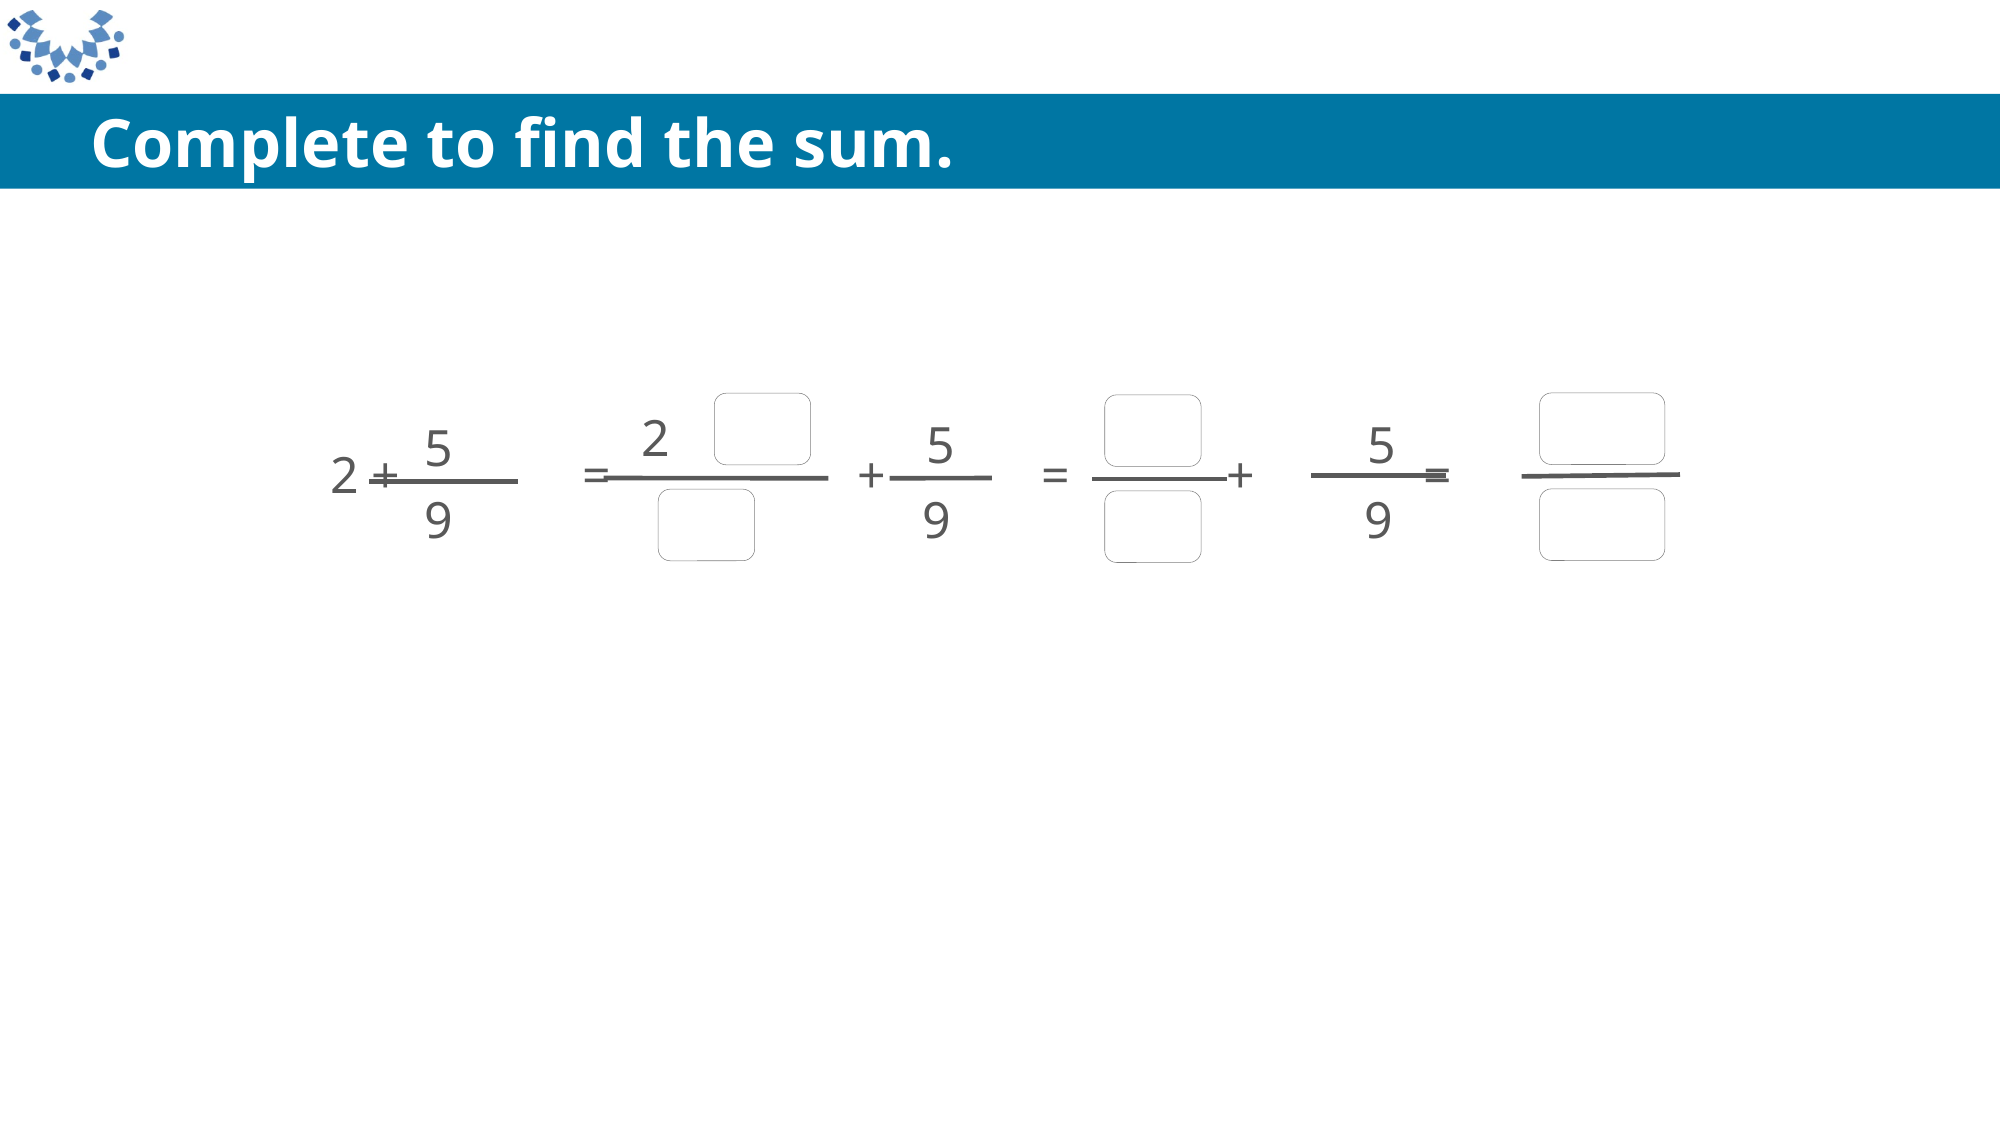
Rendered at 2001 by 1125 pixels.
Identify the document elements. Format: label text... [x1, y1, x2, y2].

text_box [251, 392, 1681, 563]
picture [0, 10, 129, 87]
text_box Complete to find the sum. [0, 93, 2000, 189]
